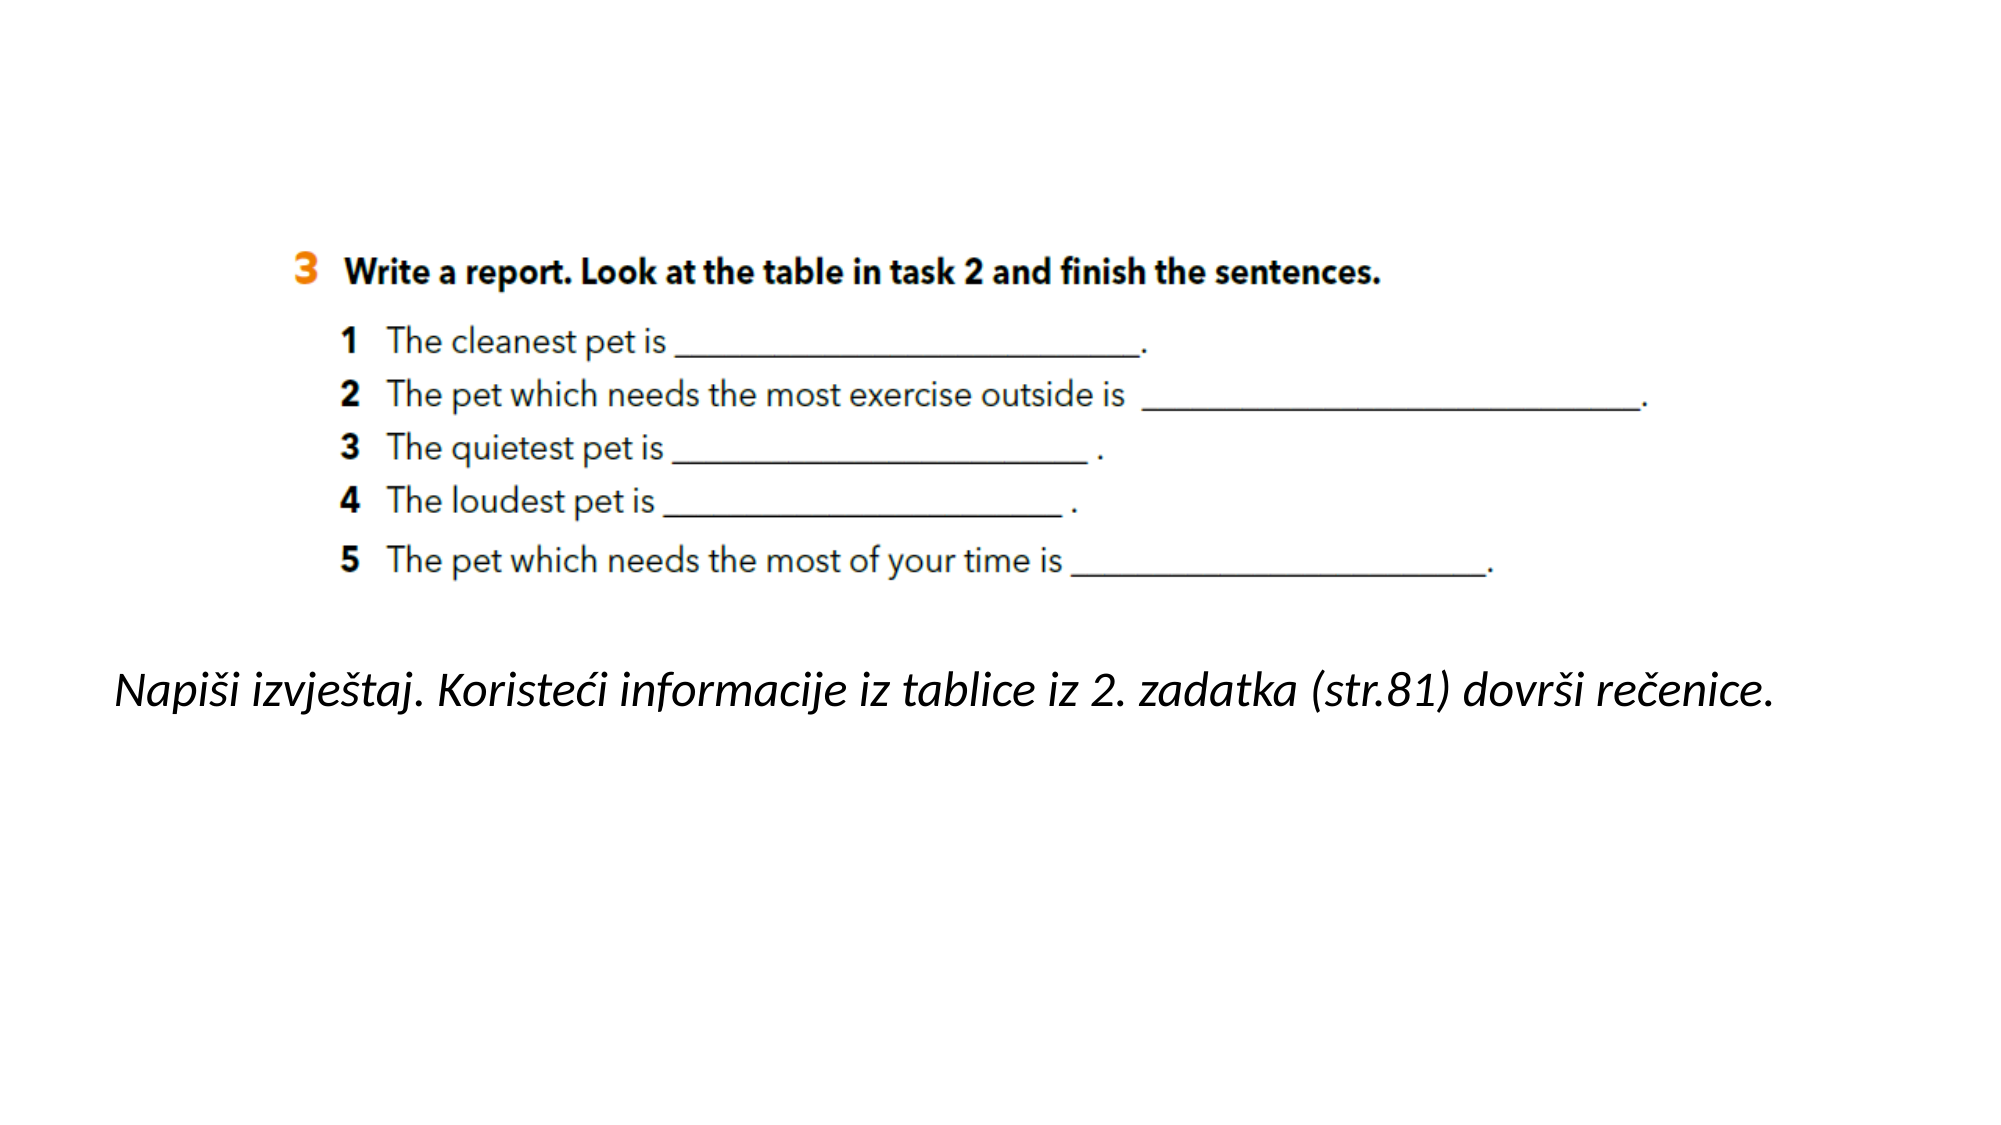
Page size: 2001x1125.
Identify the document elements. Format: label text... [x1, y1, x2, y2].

picture [261, 239, 1703, 599]
text_box Napiši izvještaj. Koristeći informacije iz tablice iz 2. zadatka (str.81) dovrši rečenice. [99, 649, 1901, 725]
